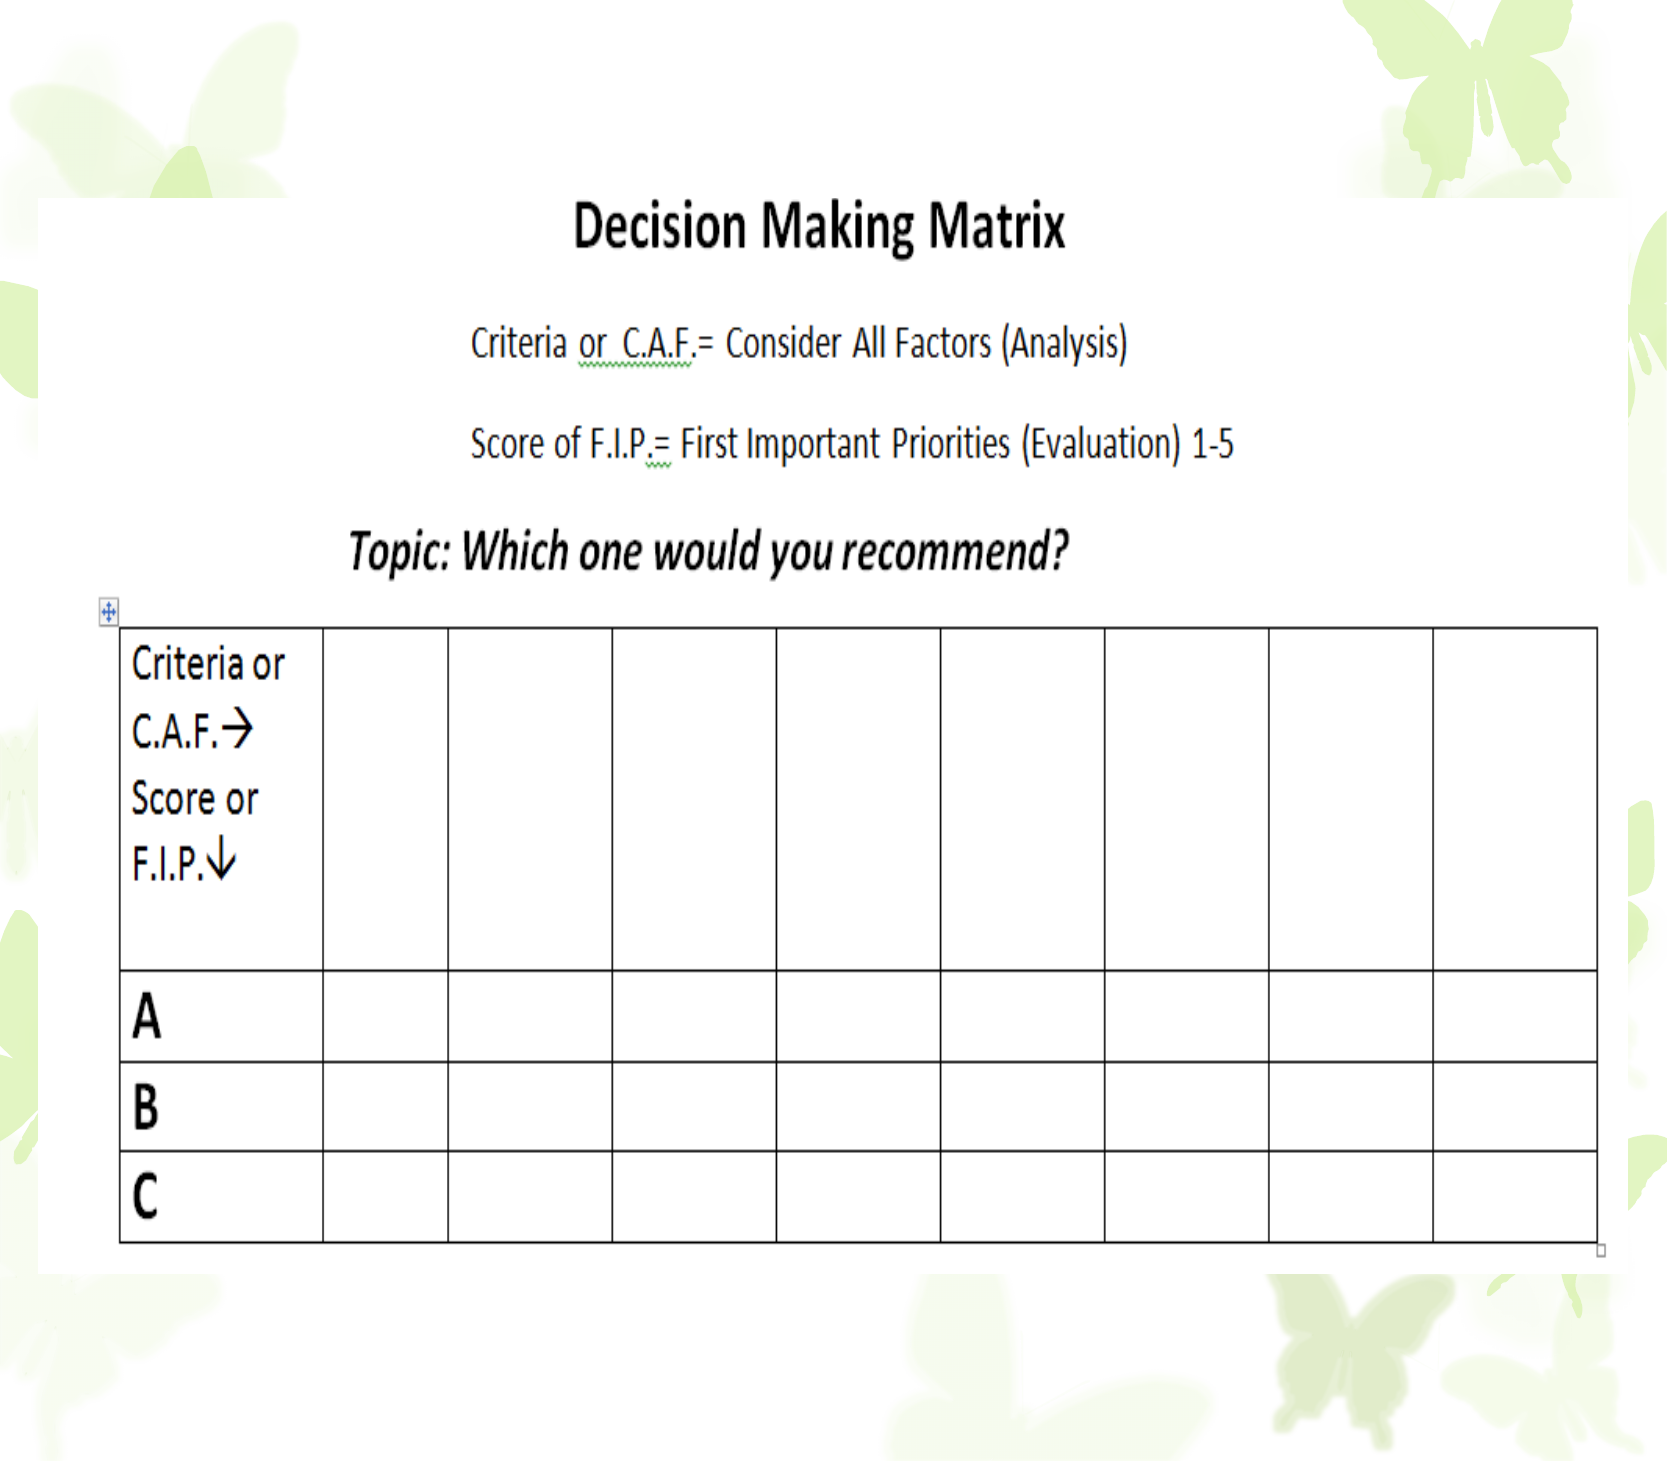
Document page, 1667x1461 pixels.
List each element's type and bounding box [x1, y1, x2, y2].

picture [38, 198, 1629, 1274]
